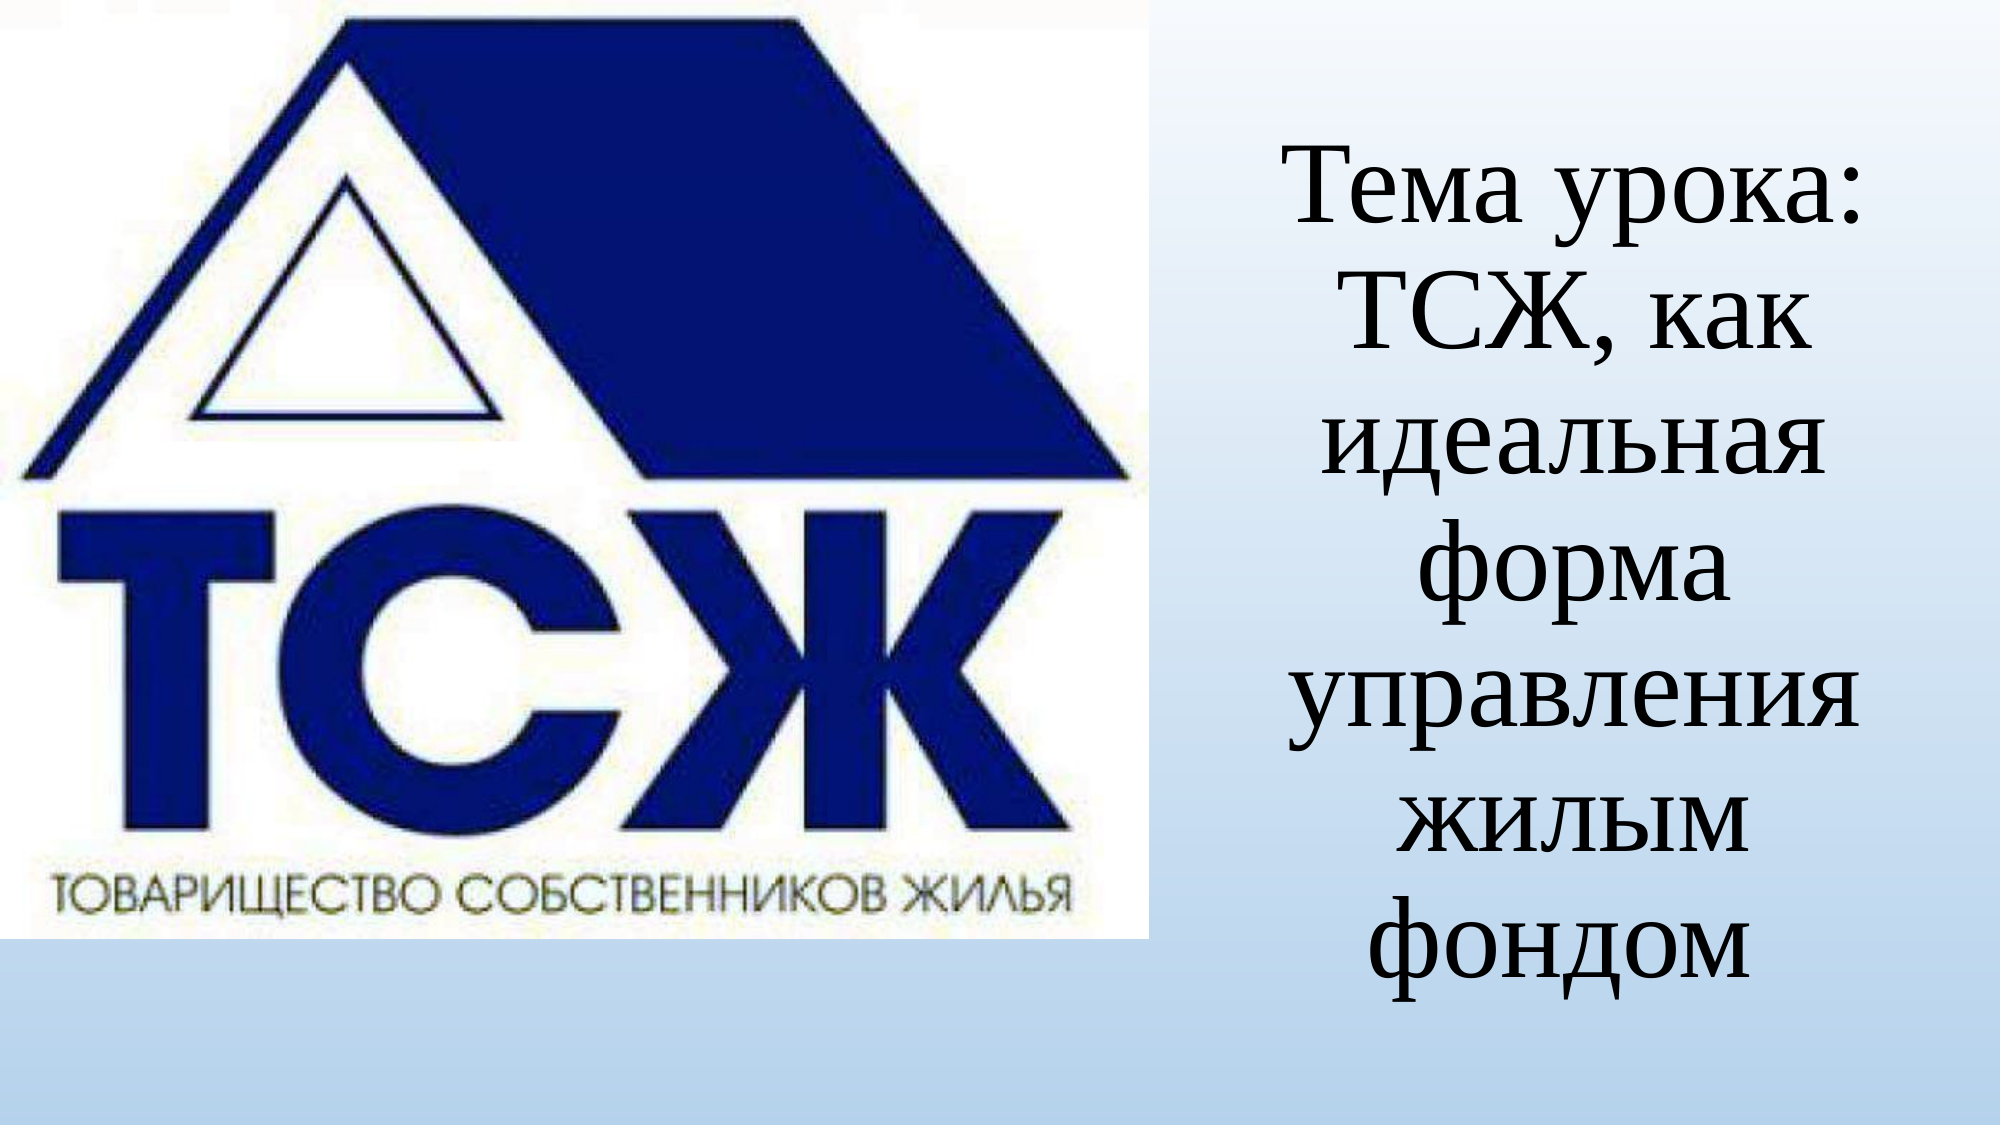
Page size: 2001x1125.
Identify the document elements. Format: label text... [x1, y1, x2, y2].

title Тема урока: ТСЖ, как идеальная форма управления жилым фондом [1251, 49, 1898, 1011]
picture [0, 0, 1149, 939]
